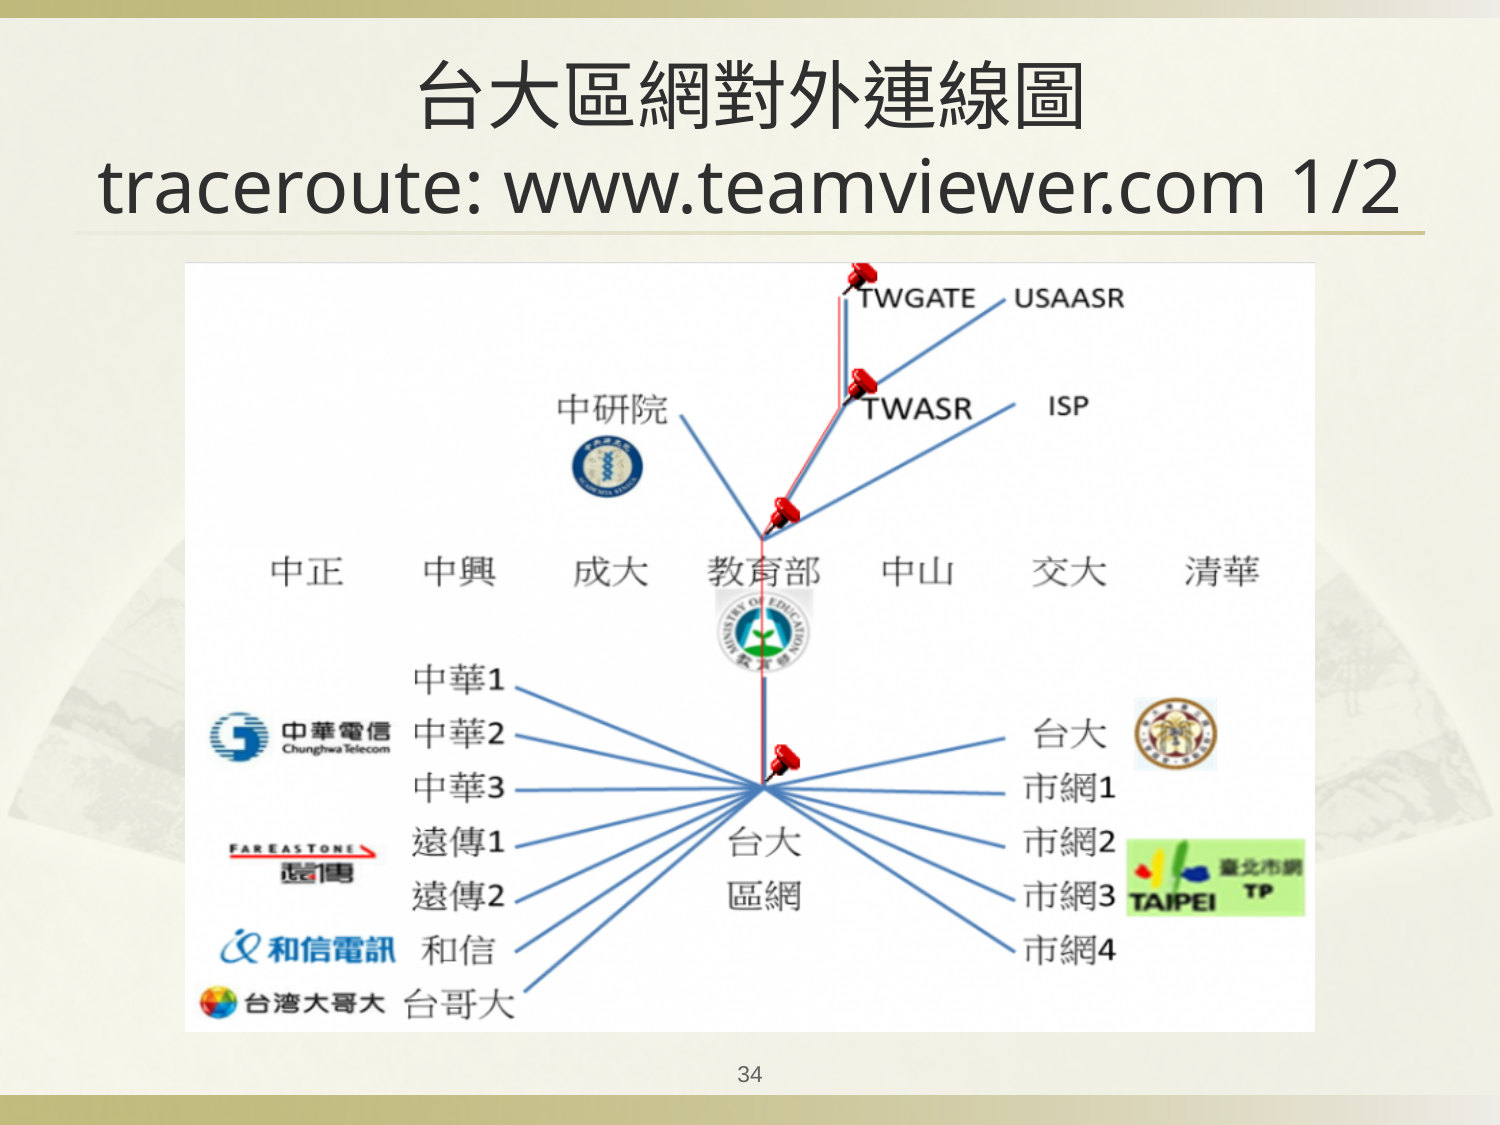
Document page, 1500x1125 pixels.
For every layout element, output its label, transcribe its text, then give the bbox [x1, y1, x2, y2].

title 台大區網對外連線圖 traceroute: www.teamviewer.com 1/2 [75, 45, 1425, 233]
slide_number 34 [675, 1050, 825, 1097]
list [185, 261, 1315, 1032]
